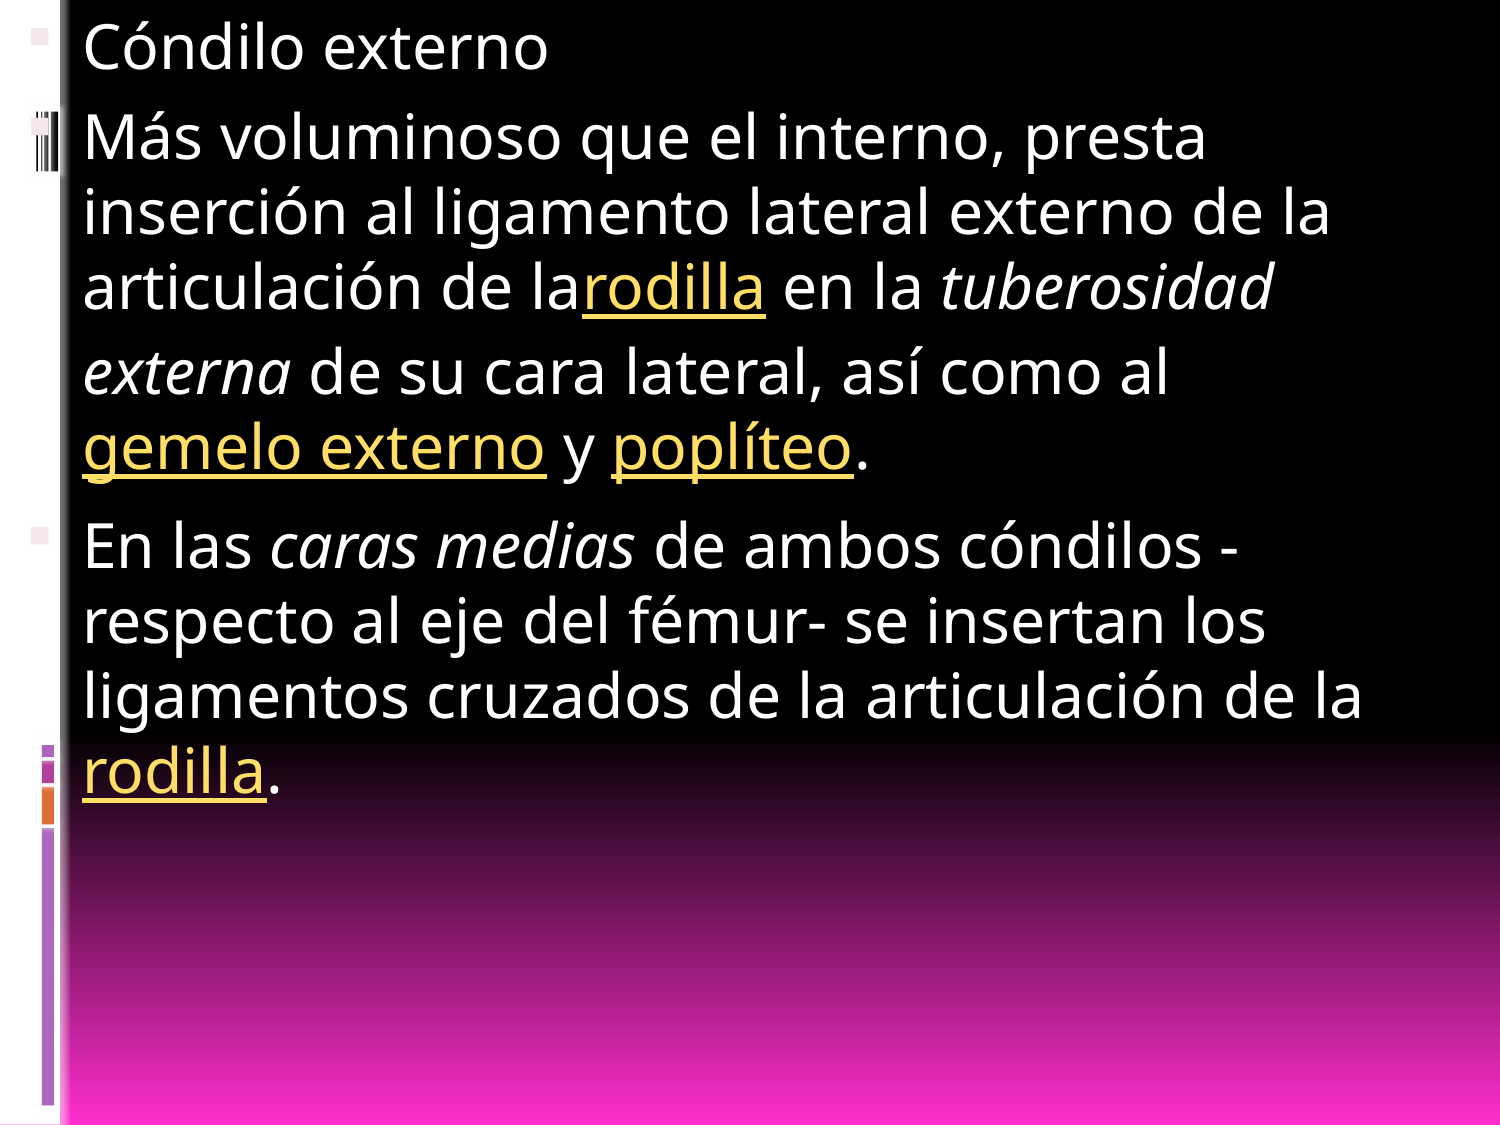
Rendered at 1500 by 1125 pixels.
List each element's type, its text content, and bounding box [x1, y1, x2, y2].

list Cóndilo externo Más voluminoso que el interno, presta inserción al ligamento lateral externo de la articulación de larodilla en la tuberosidad externa de su cara lateral, así como al gemelo externo y poplíteo. En las caras medias de ambos cóndilos -respecto al eje del fémur- se insertan los ligamentos cruzados de la articulación de la rodilla. [0, 0, 1500, 1125]
